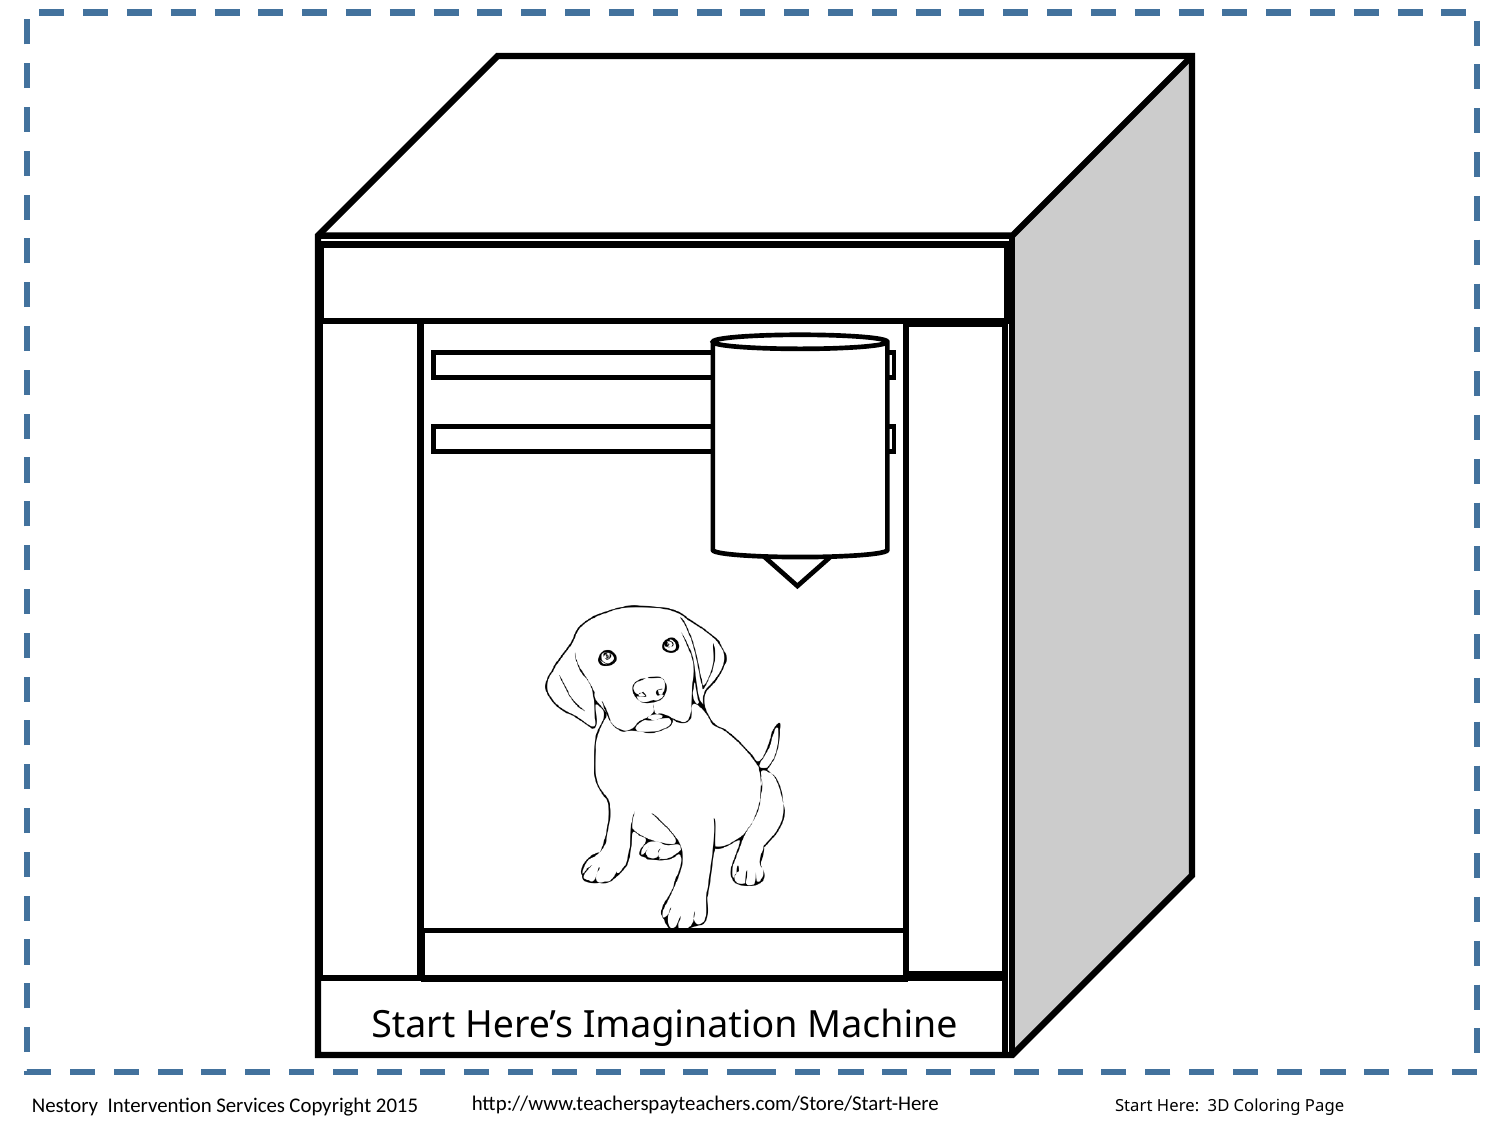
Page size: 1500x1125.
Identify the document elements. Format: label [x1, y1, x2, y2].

text_box [422, 930, 907, 980]
text_box [13, 1067, 1500, 1125]
text_box [889, 351, 895, 379]
text_box [319, 243, 1008, 322]
text_box [905, 323, 1006, 975]
text_box [317, 977, 1006, 1056]
picture [545, 605, 785, 931]
text_box [432, 351, 711, 379]
text_box [319, 320, 422, 979]
text_box [432, 425, 711, 453]
text_box [764, 558, 831, 588]
text_box [711, 333, 889, 559]
text_box [316, 54, 1194, 1057]
text_box [889, 425, 895, 453]
text_box [26, 11, 1478, 1067]
